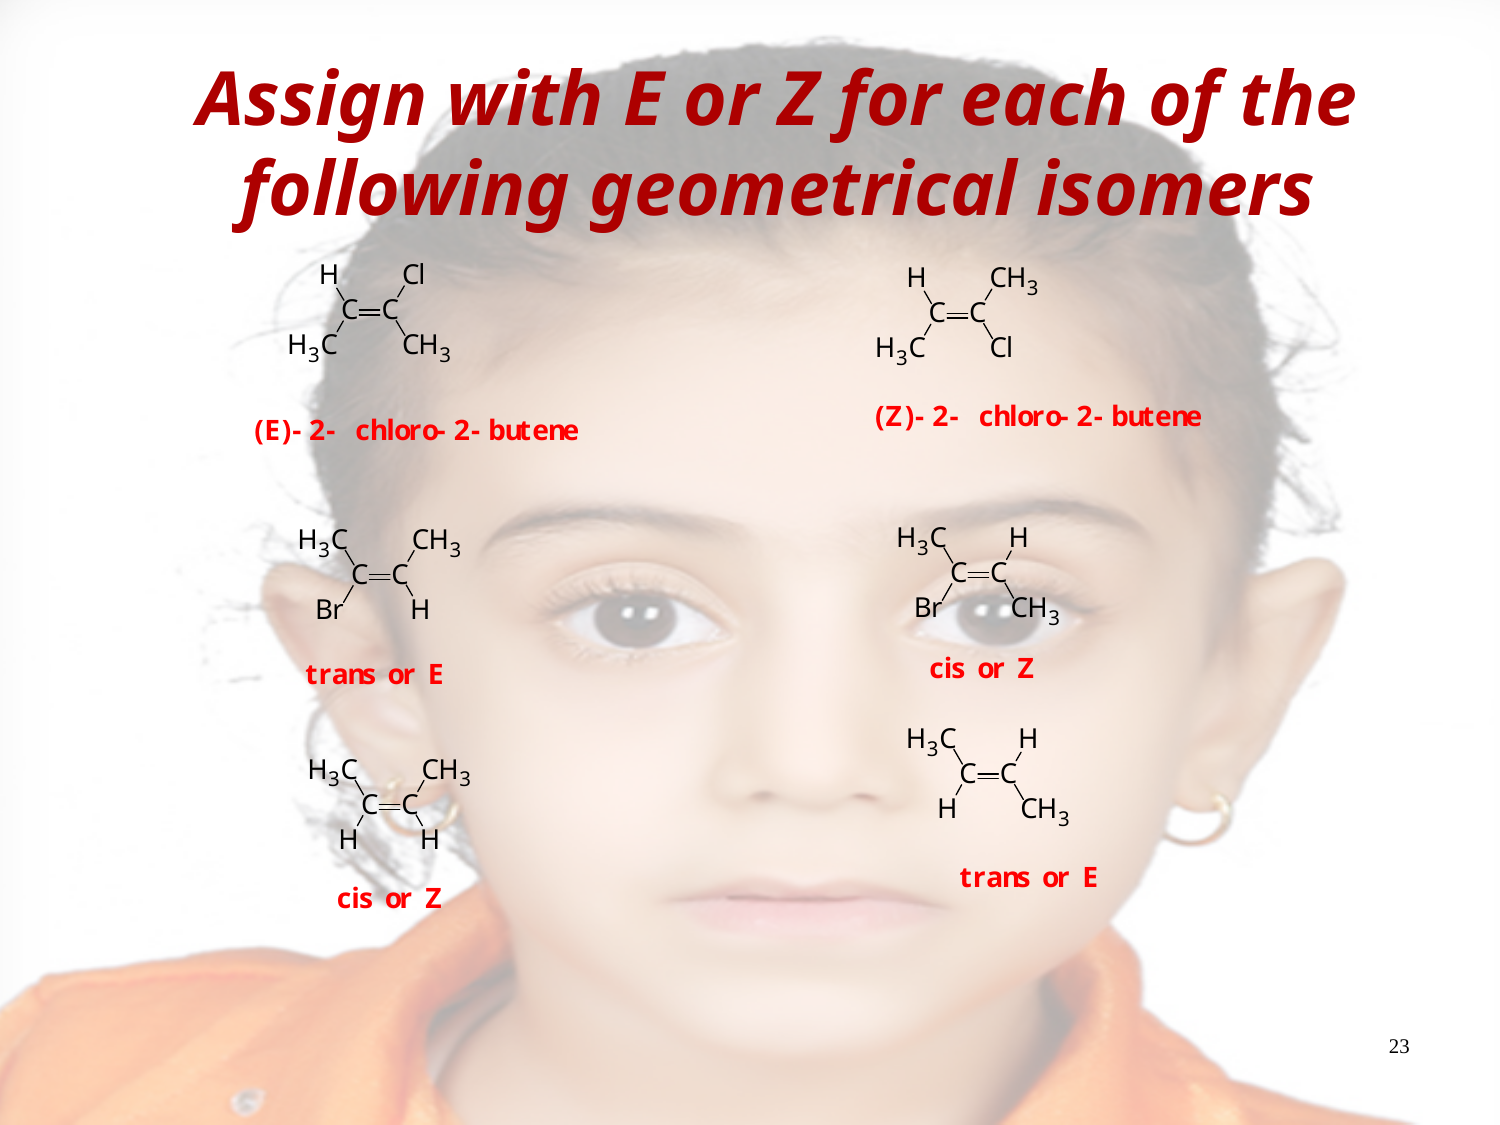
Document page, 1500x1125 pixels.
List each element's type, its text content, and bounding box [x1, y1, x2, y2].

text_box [248, 398, 1208, 1067]
slide_number 23 [1112, 1024, 1426, 1101]
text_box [256, 256, 1196, 396]
title Assign with E or Z for each of the following geometrical isomers [140, 46, 1416, 235]
